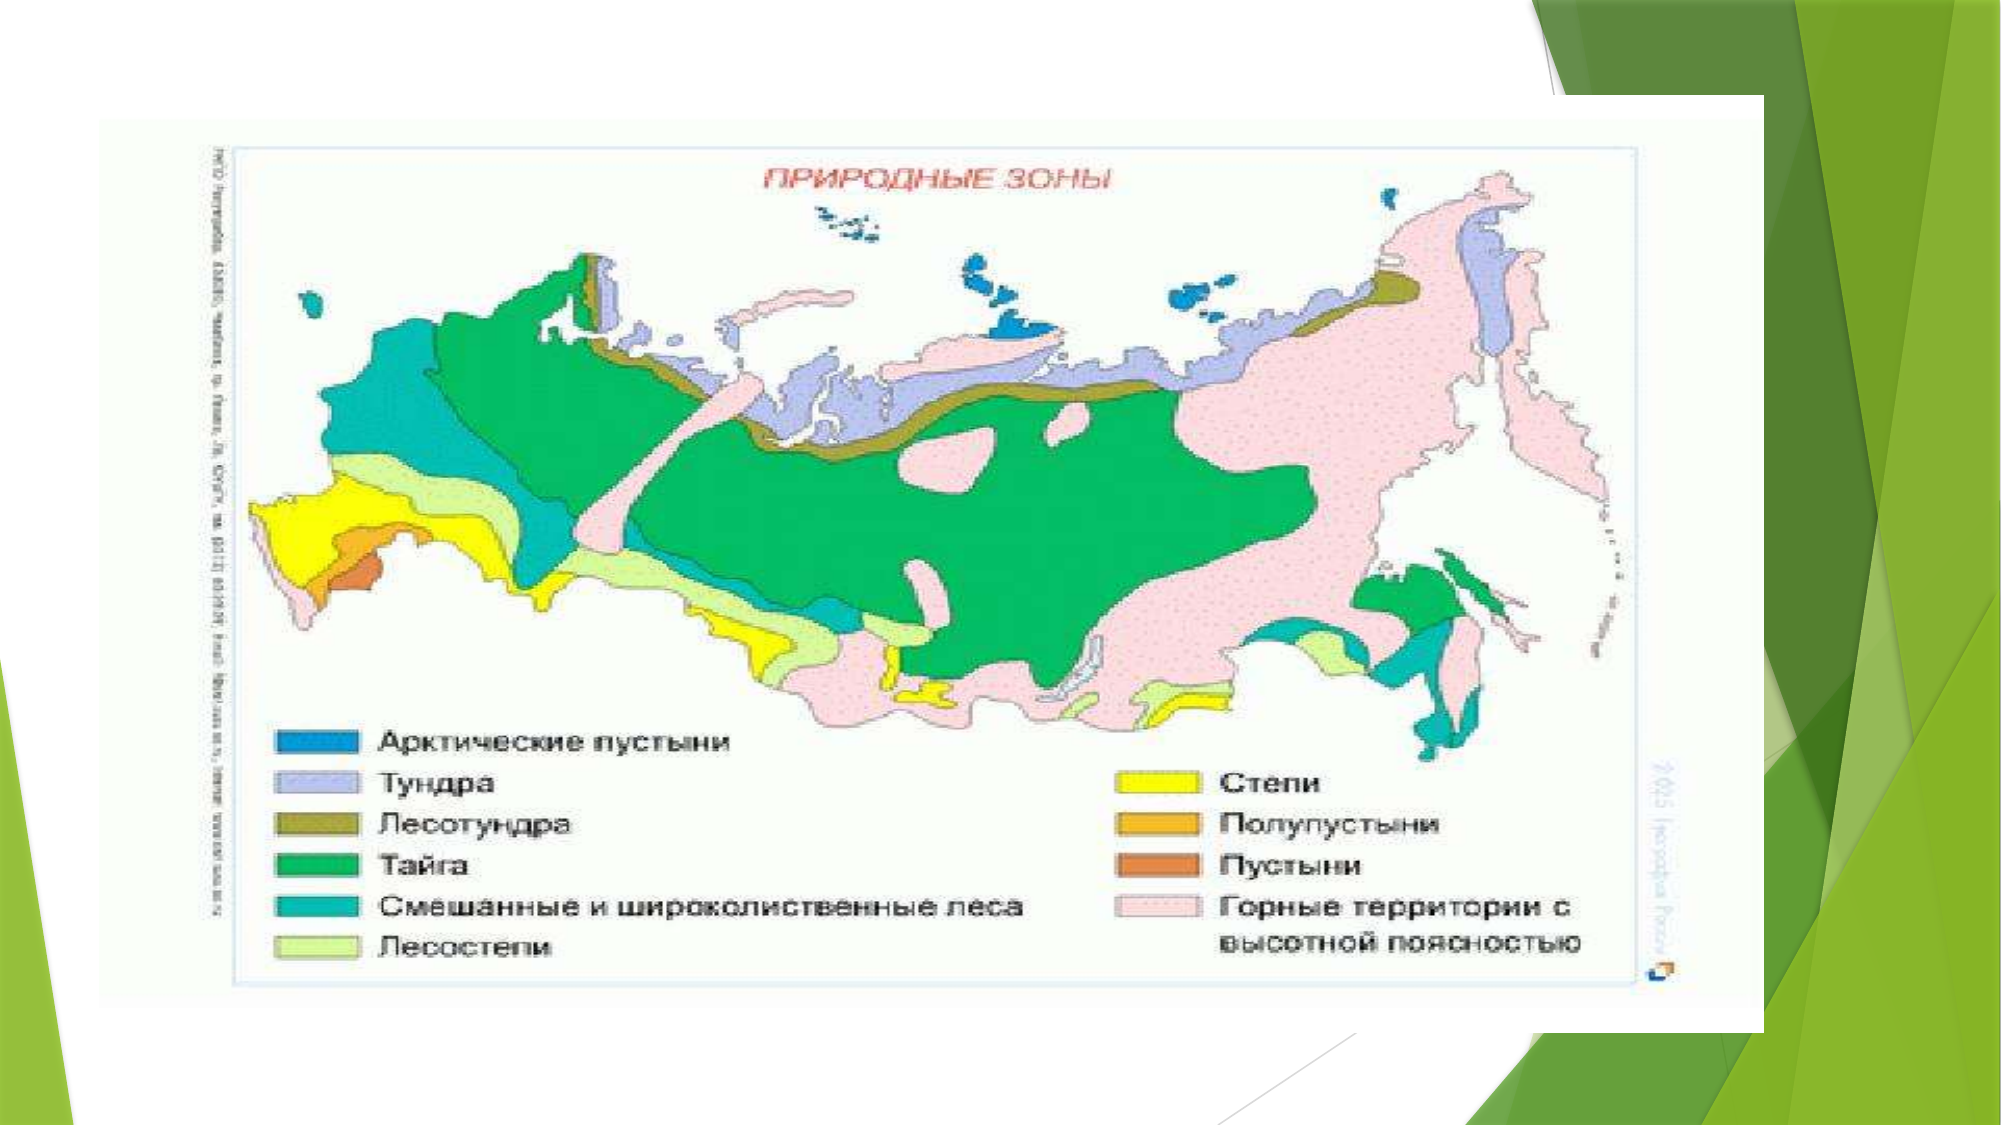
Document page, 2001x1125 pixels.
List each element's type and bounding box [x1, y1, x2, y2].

picture [99, 94, 1765, 1034]
